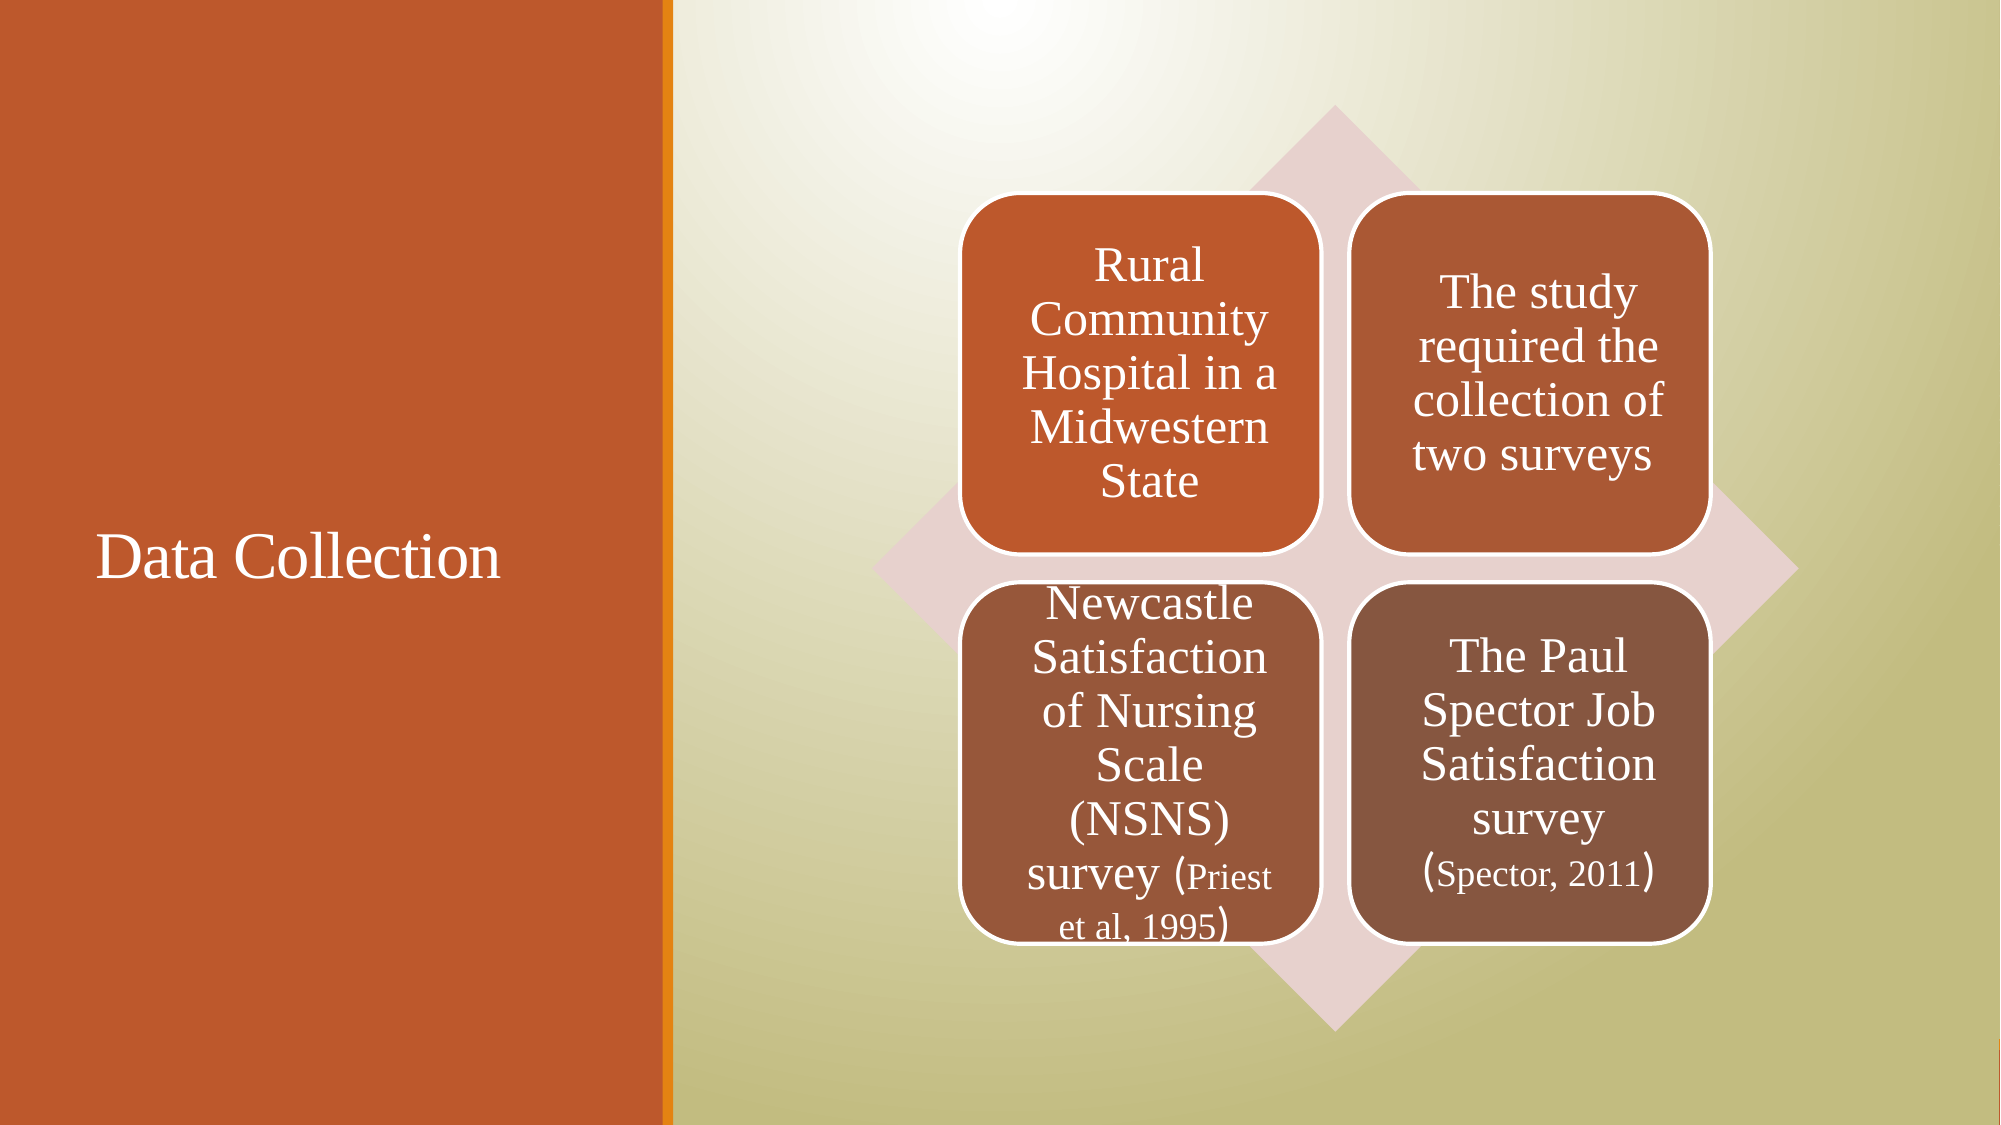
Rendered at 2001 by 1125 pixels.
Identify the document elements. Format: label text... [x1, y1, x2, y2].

text_box [674, 0, 2000, 1125]
text_box [0, 0, 661, 1125]
text_box [661, 0, 674, 1125]
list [777, 104, 1894, 1033]
title Data Collection [80, 84, 587, 1032]
